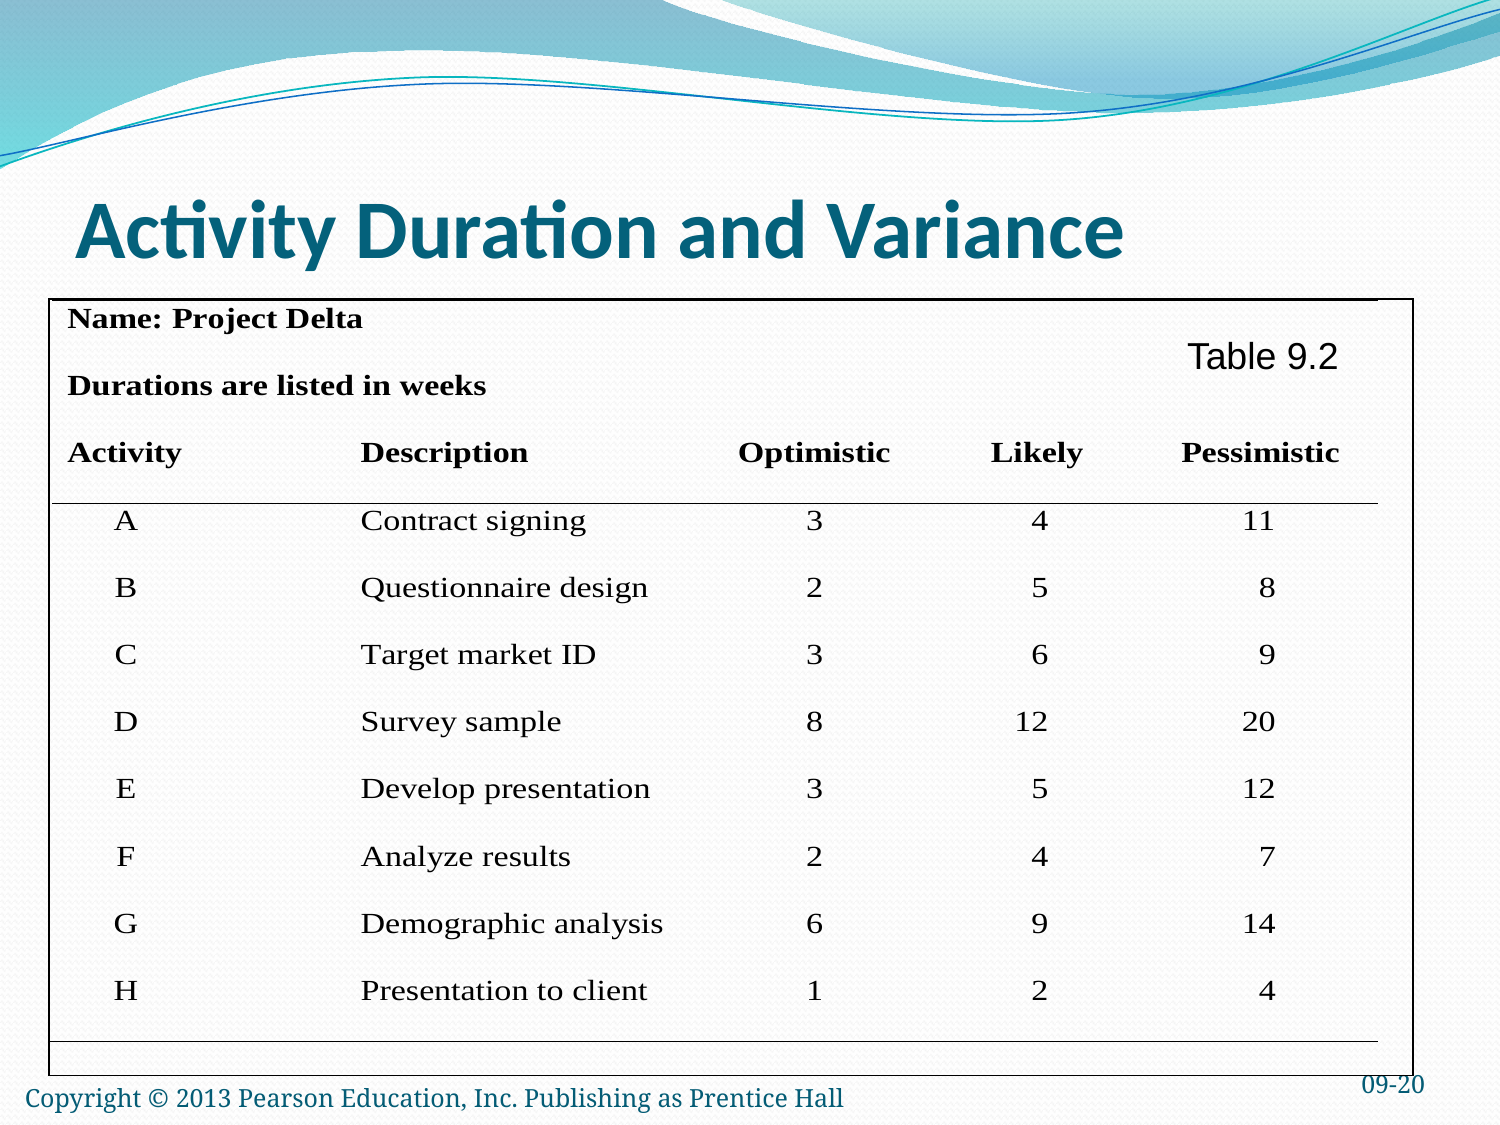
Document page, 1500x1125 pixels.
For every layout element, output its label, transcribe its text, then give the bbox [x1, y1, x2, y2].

title Activity Duration and Variance [74, 87, 1438, 276]
picture [49, 299, 1413, 1076]
text_box Copyright © 2013 Pearson Education, Inc. Publishing as Prentice Hall [24, 1074, 988, 1113]
slide_number 09-20 [1299, 1042, 1425, 1103]
